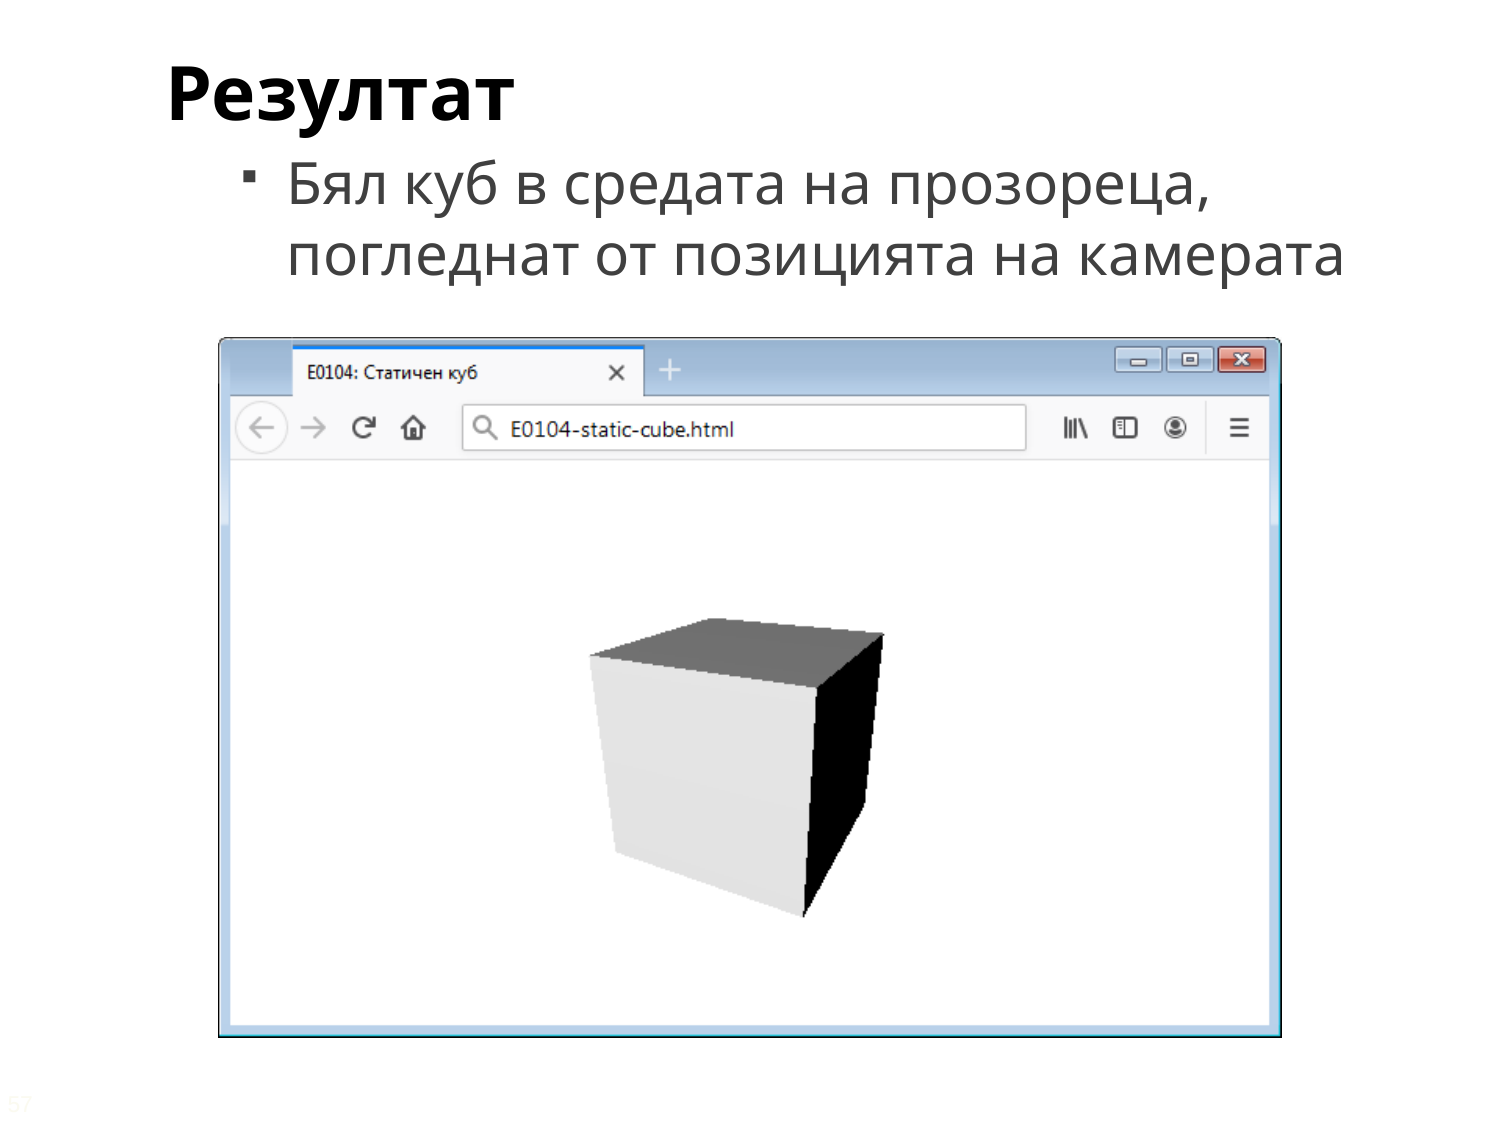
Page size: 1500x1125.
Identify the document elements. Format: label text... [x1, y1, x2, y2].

list Резултат Бял куб в средата на прозореца, погледнат от позицията на камерата [150, 37, 1488, 1113]
picture [218, 337, 1282, 1038]
